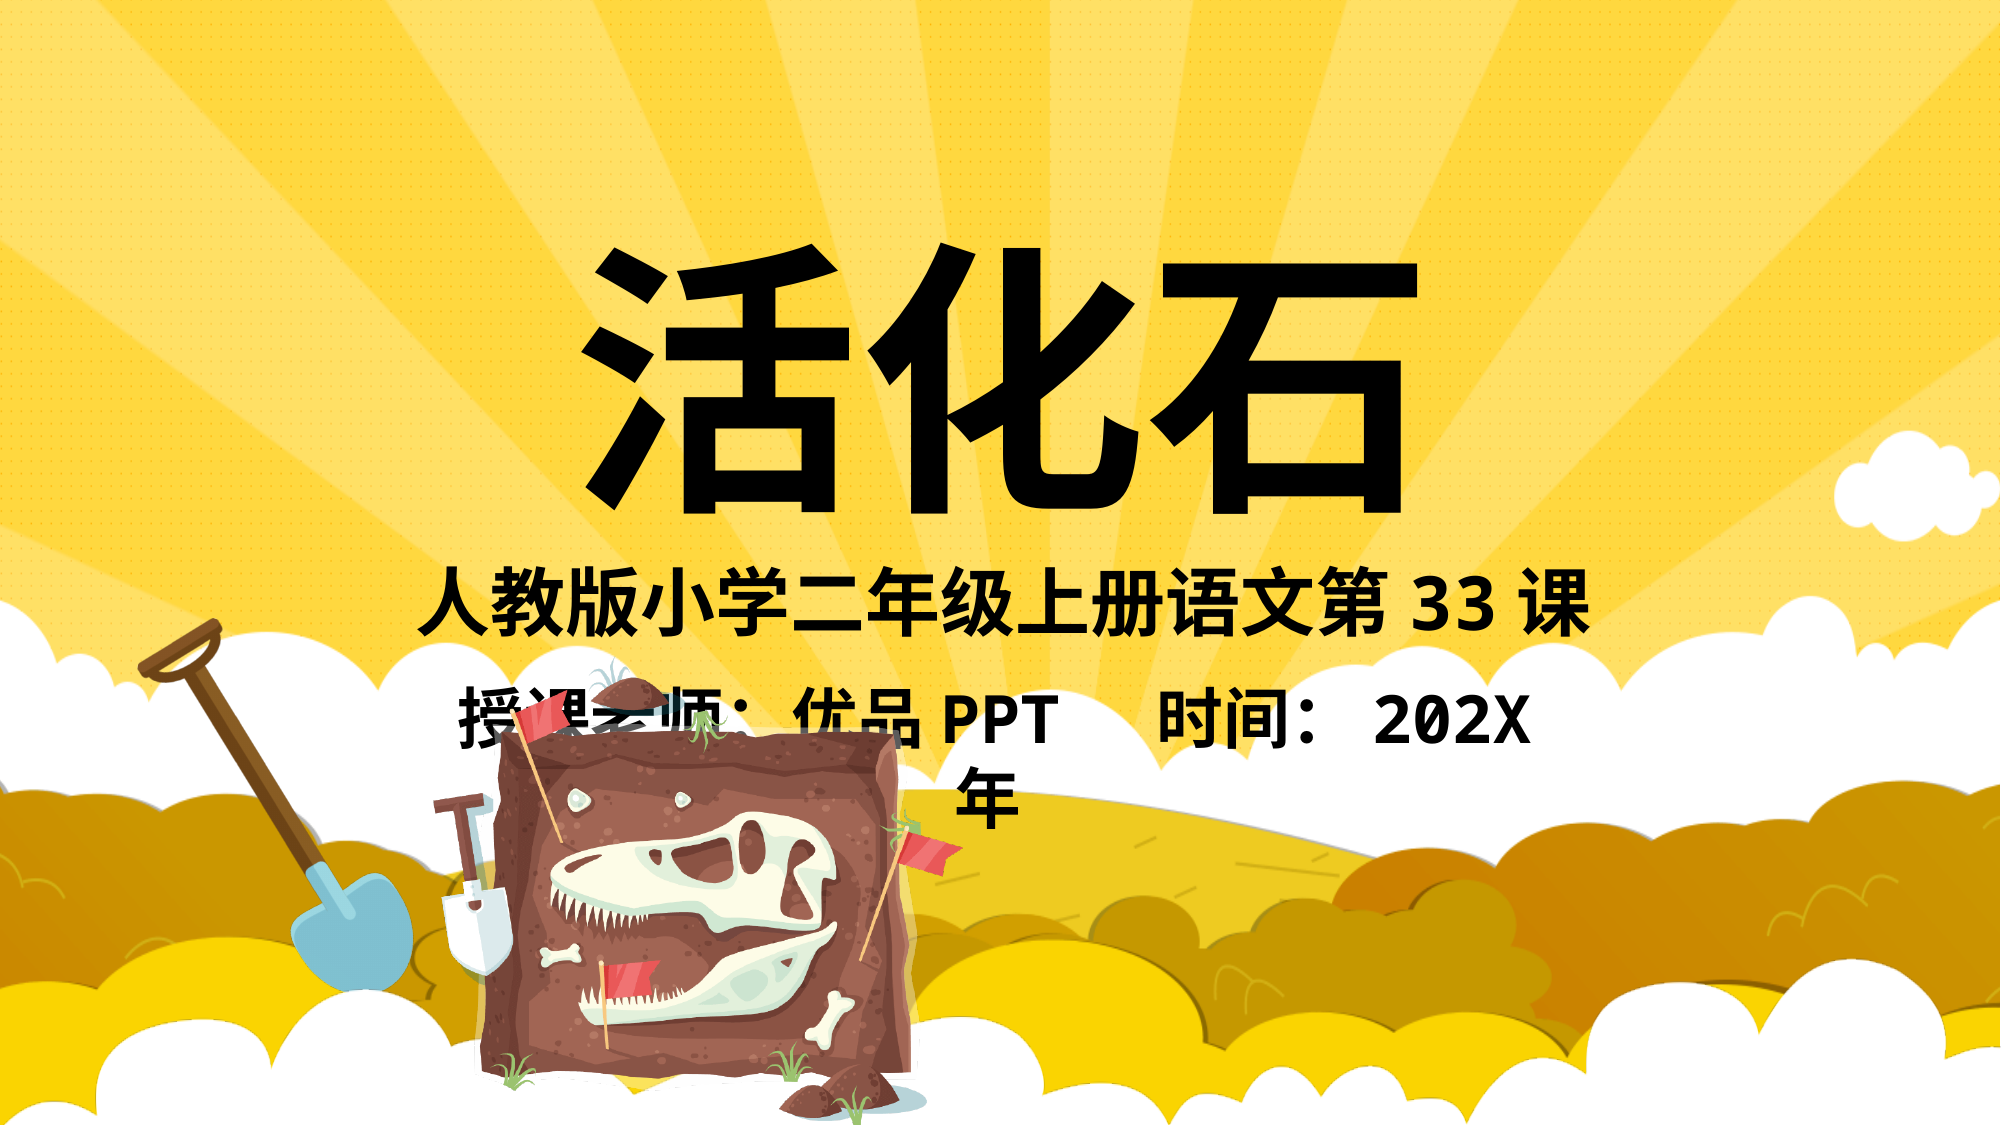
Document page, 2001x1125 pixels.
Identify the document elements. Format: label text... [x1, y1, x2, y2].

text_box 人教版小学二年级上册语文第33课 [365, 548, 1642, 654]
text_box 活化石 [397, 193, 1609, 548]
text_box 授课老师：优品PPT 时间：202X年 [1017, 669, 1578, 845]
picture [0, 0, 2001, 1125]
